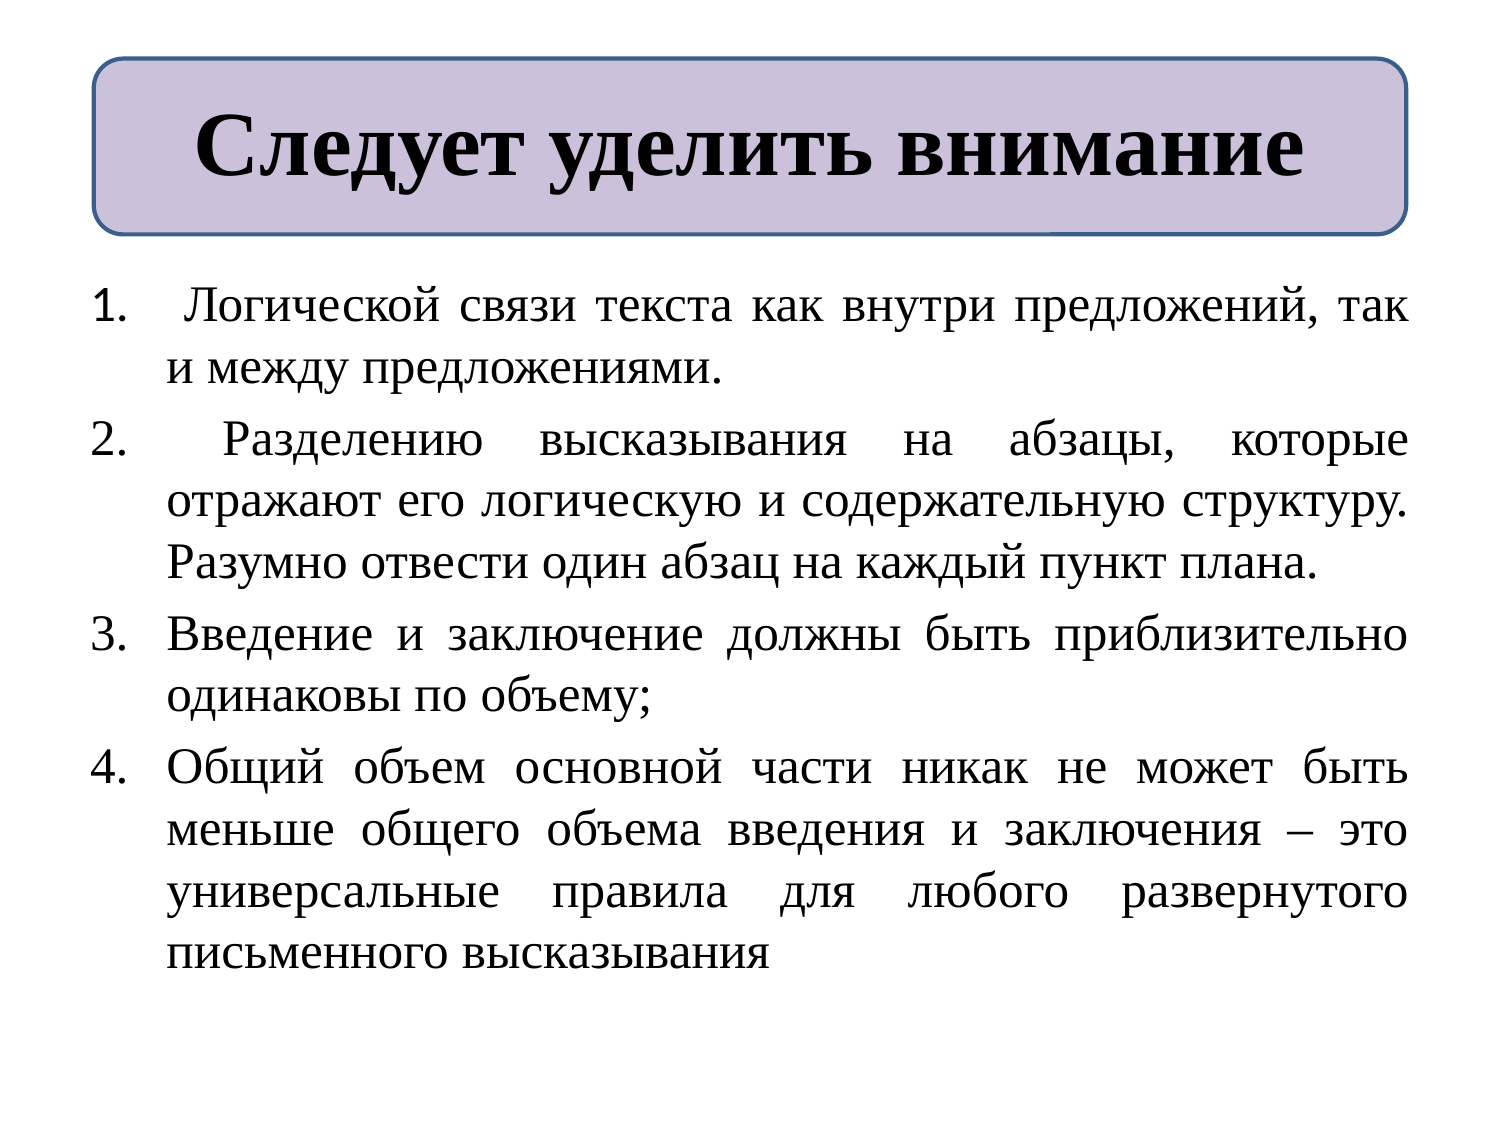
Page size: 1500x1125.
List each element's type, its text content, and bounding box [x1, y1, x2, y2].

text_box [108, 233, 1392, 237]
title Следует уделить внимание [75, 45, 1425, 233]
list Логической связи текста как внутри предложений, так и между предложениями. Разделению высказывания на абзацы, которые отражают его логическую и содержательную структуру. Разумно отвести один абзац на каждый пункт плана. Введение и заключение должны быть приблизительно одинаковы по объему; Общий объем основной части никак не может быть меньше общего объема введения и заключения – это универсальные правила для любого развернутого письменного высказывания [75, 262, 1425, 1005]
